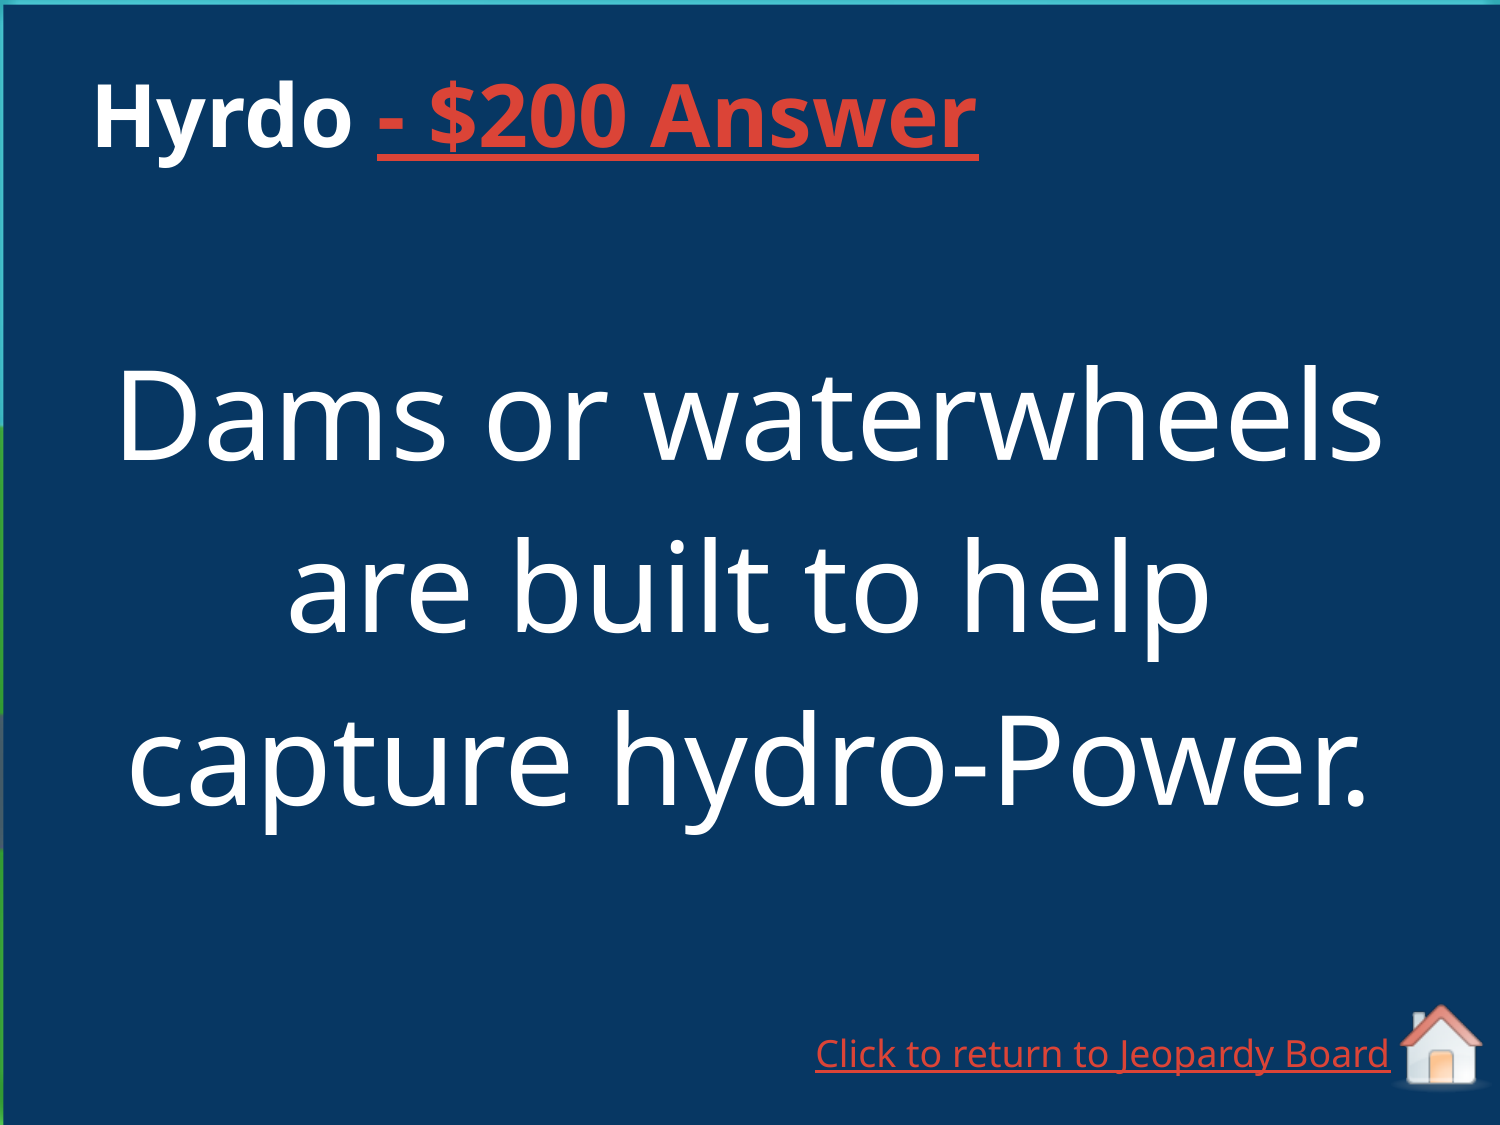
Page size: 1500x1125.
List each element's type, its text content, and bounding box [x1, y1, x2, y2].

text_box [3, 4, 1500, 1125]
picture [0, 0, 1500, 1125]
text_box Click to return to Jeopardy Board [790, 993, 1416, 1117]
picture [1391, 993, 1492, 1095]
list Dams or waterwheels are built to help capture hydro-Power. [75, 169, 1425, 976]
title Hyrdo - $200 Answer [75, 45, 1425, 169]
